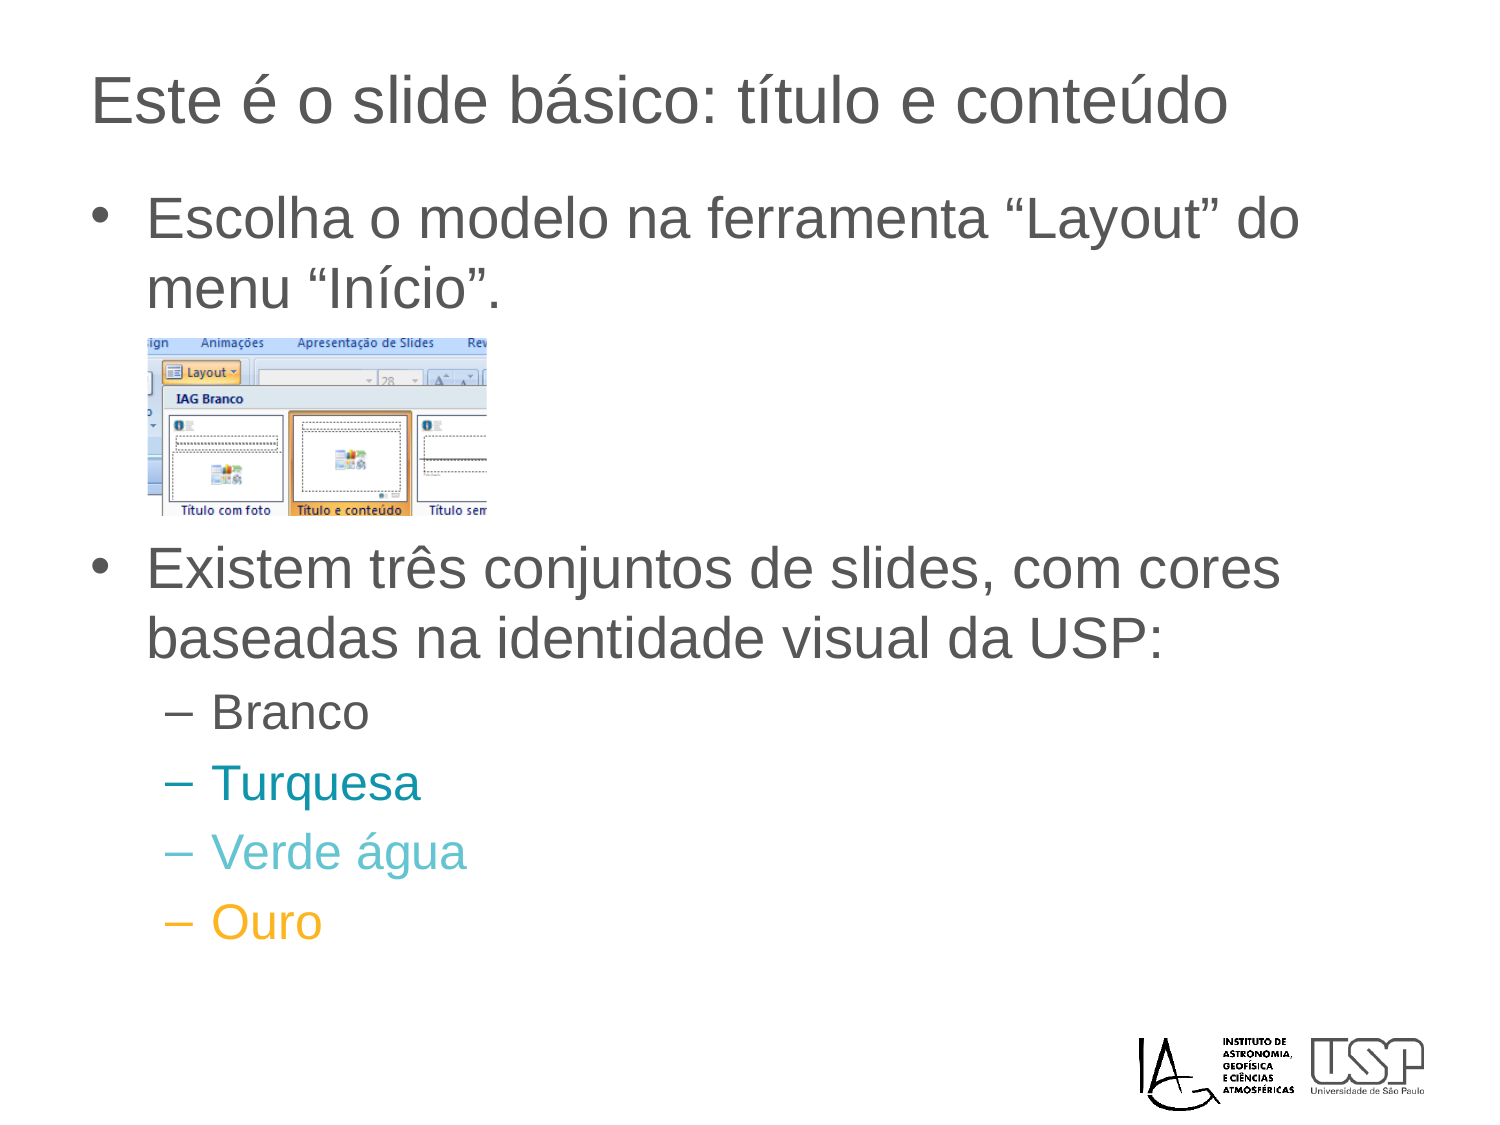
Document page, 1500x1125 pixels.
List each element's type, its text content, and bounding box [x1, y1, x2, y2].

title Este é o slide básico: título e conteúdo [75, 45, 1425, 149]
picture [1139, 1038, 1294, 1111]
list Escolha o modelo na ferramenta “Layout” do menu “Início”. Existem três conjuntos de slides, com cores baseadas na identidade visual da USP: Branco Turquesa Verde água Ouro [75, 172, 1425, 1005]
picture [147, 337, 487, 516]
